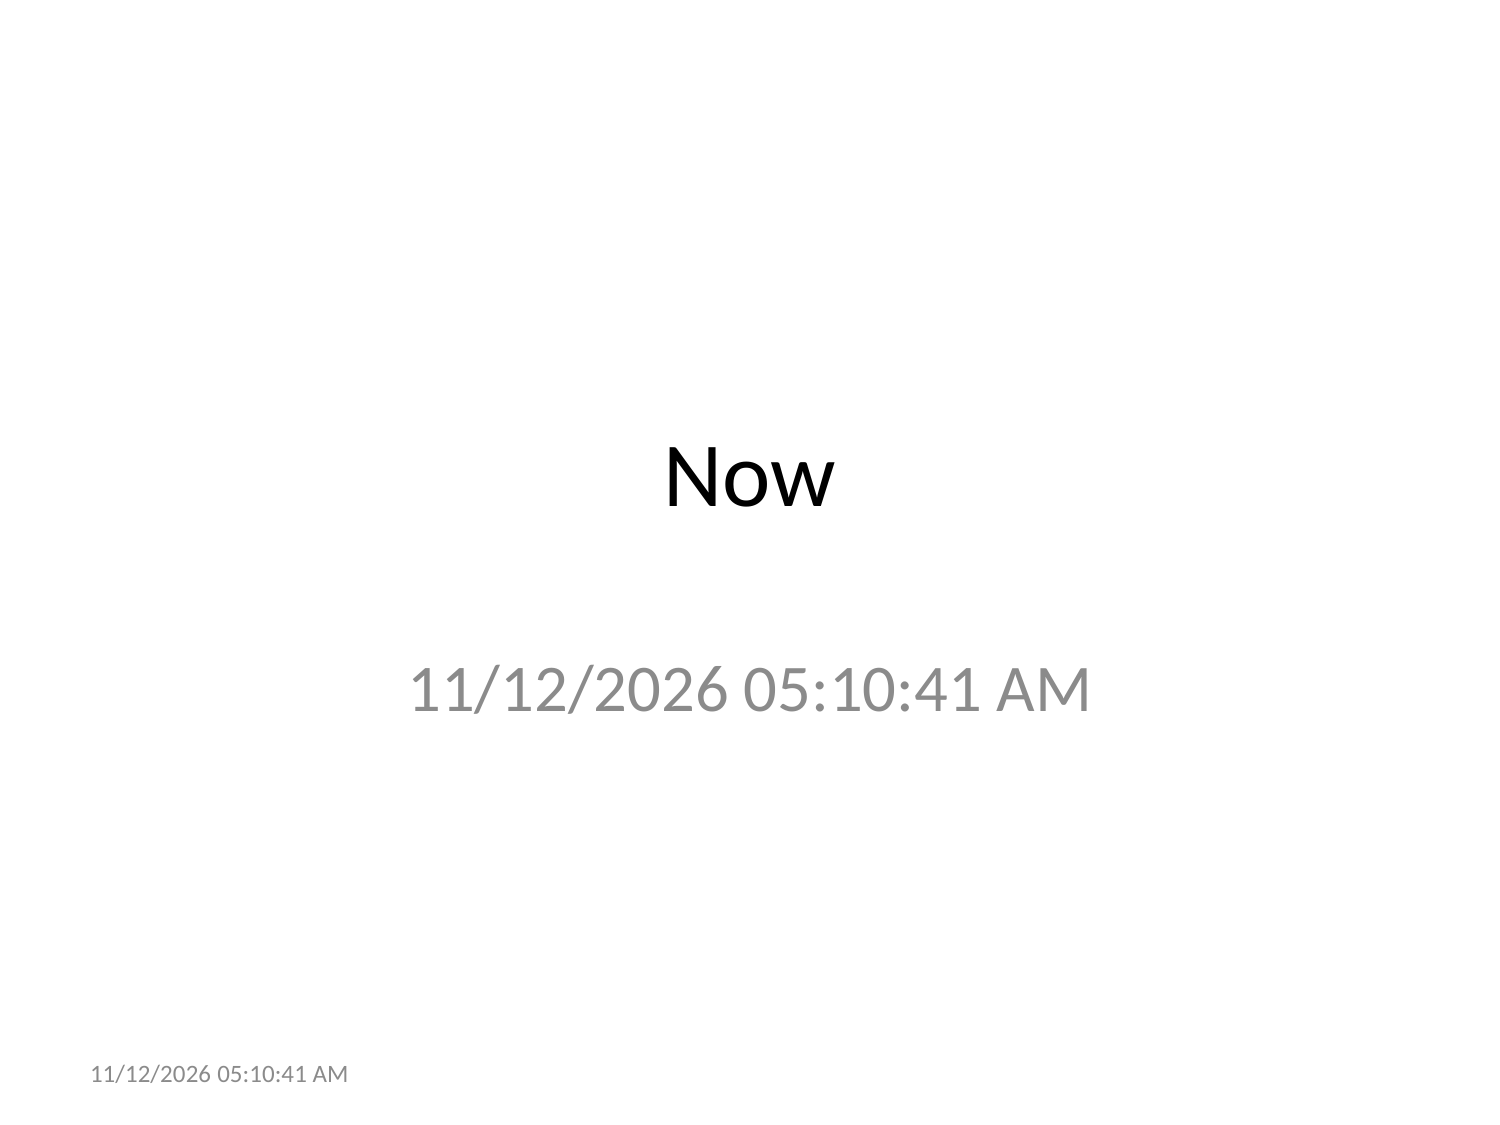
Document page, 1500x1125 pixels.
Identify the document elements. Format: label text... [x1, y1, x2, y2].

title Now [112, 349, 1388, 591]
subtitle 2011-12-19 10:20:04 AM [225, 637, 1275, 925]
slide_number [75, 1042, 425, 1103]
